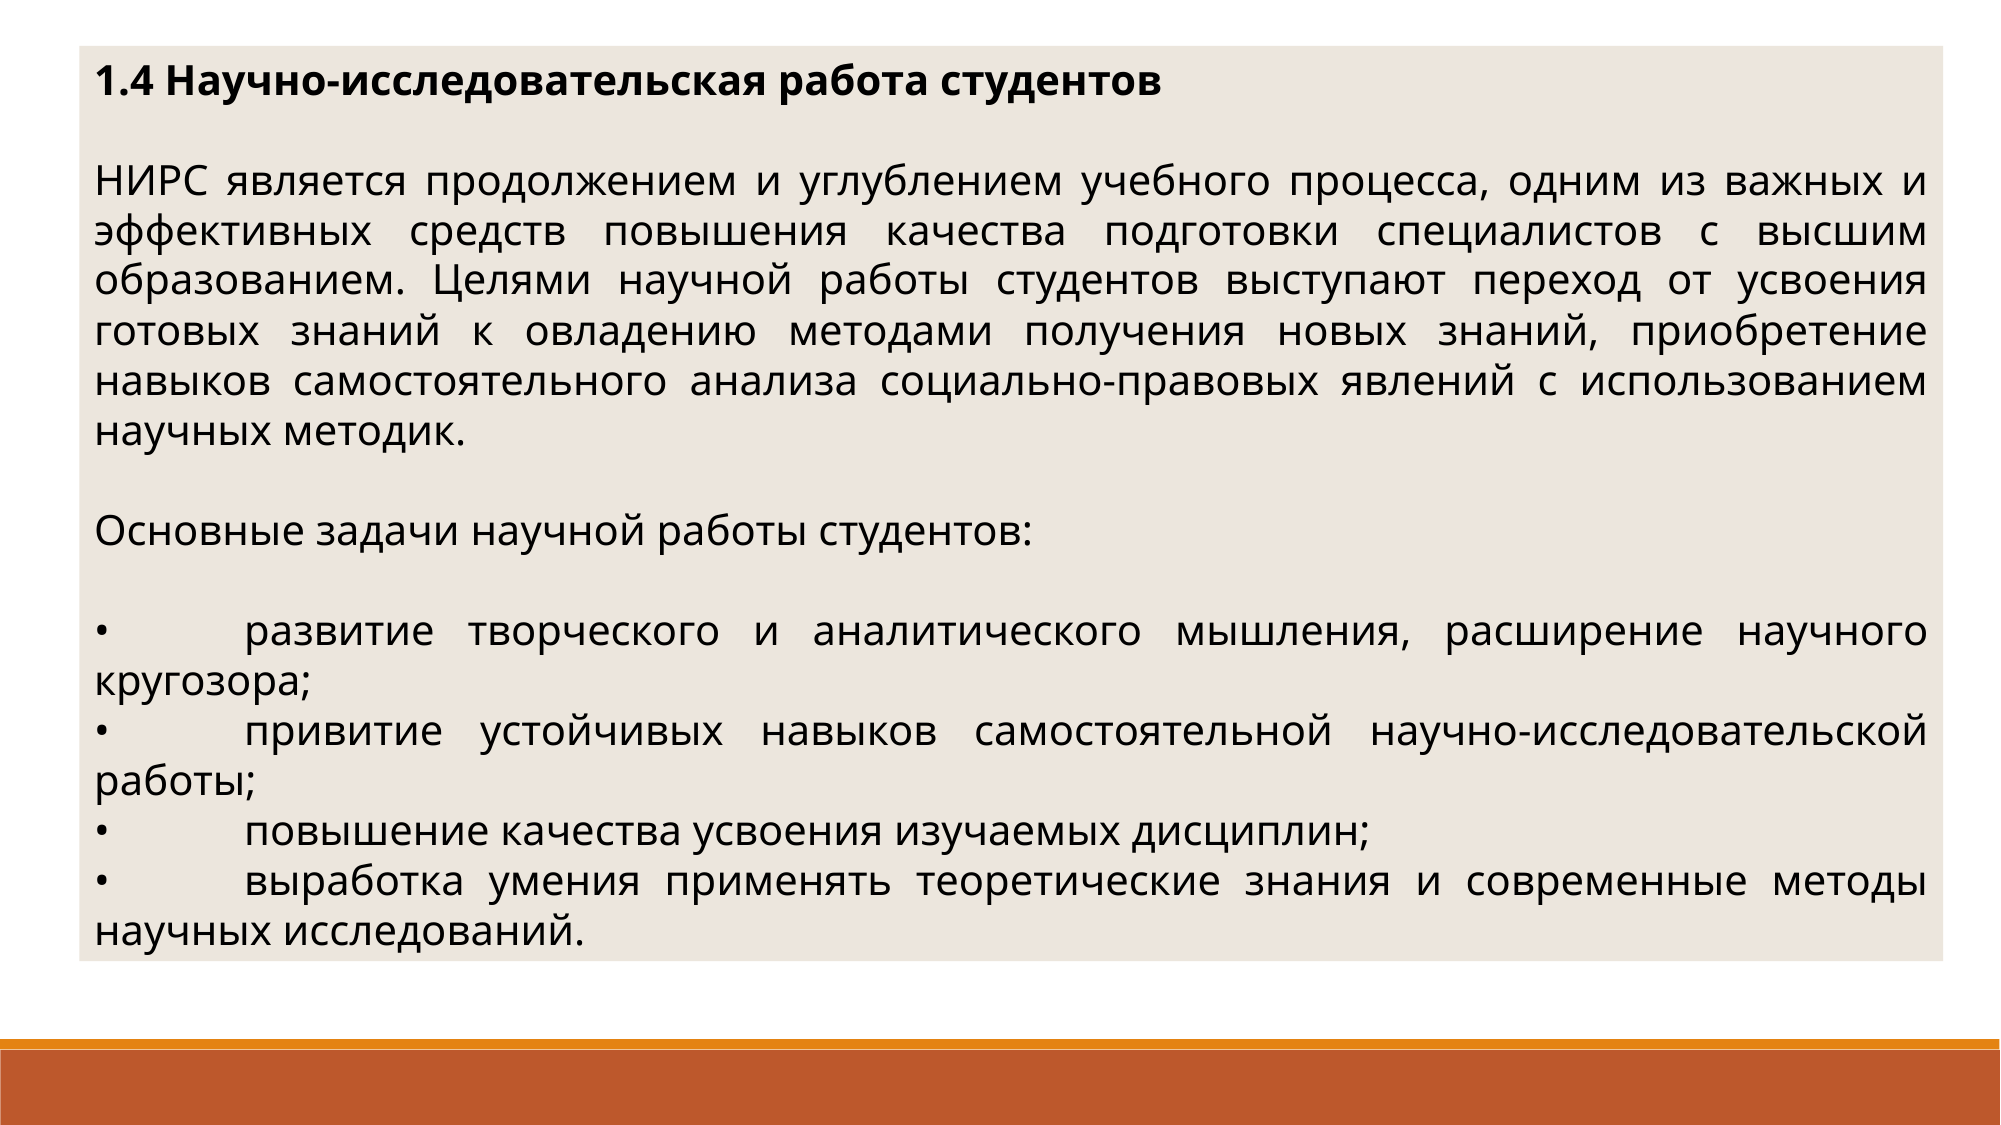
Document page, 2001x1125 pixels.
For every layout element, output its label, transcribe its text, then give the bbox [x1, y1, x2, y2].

text_box 1.4 Научно-исследовательская работа студентов НИРС является продолжением и углублением учебного процесса, одним из важных и эффективных средств повышения качества подготовки специалистов с высшим образованием. Целями научной работы студентов выступают переход от усвоения готовых знаний к овладению методами получения новых знаний, приобретение навыков самостоятельного анализа социально-правовых явлений с использованием научных методик. Основные задачи научной работы студентов: • развитие творческого и аналитического мышления, расширение научного кругозора; • привитие устойчивых навыков самостоятельной научно-исследовательской работы; • повышение качества усвоения изучаемых дисциплин; • выработка умения применять теоретические знания и современные методы научных исследований. [79, 45, 1944, 962]
